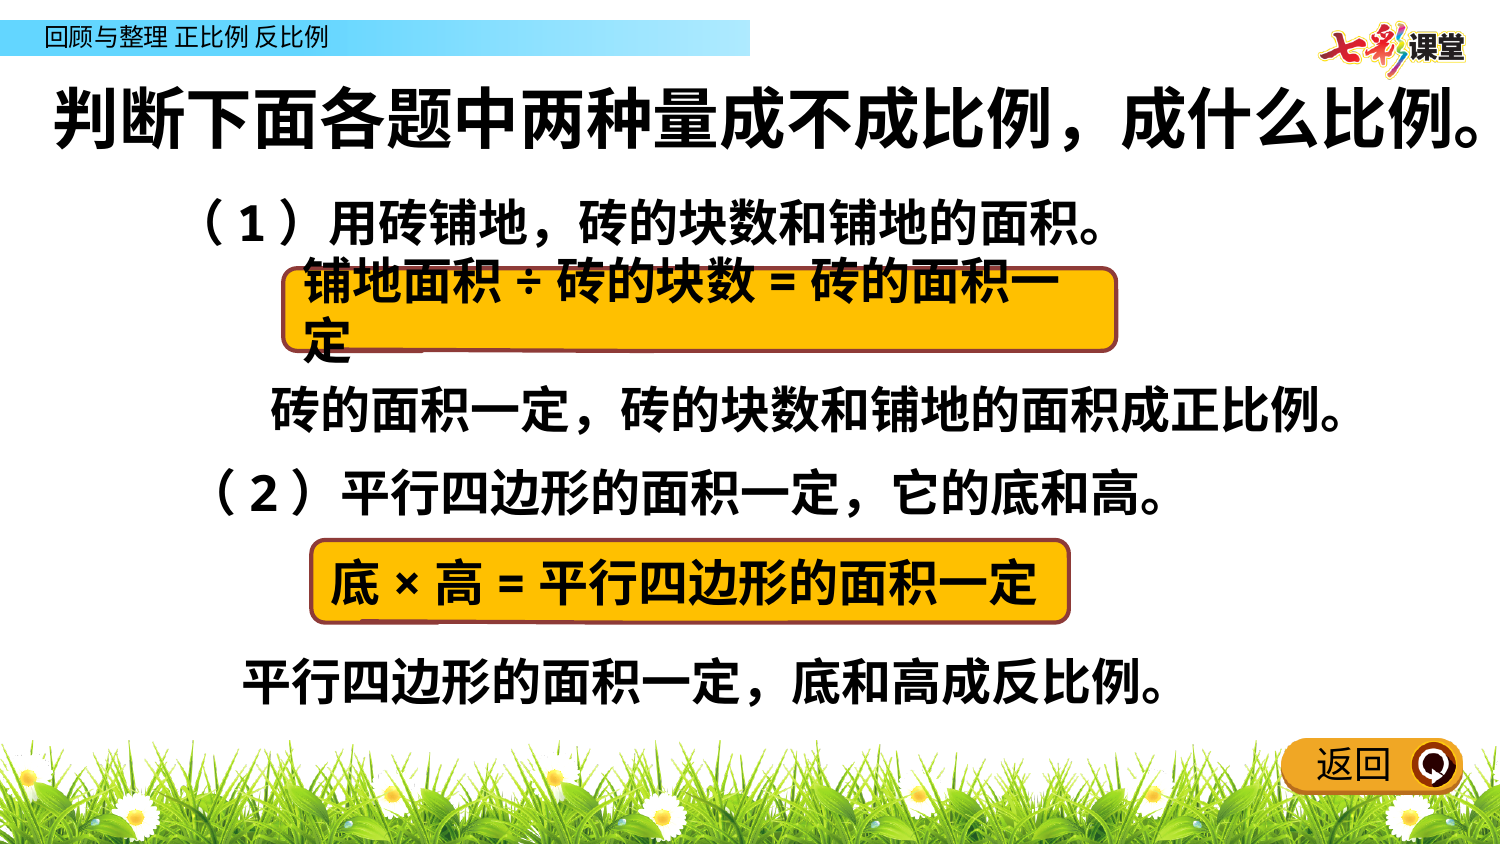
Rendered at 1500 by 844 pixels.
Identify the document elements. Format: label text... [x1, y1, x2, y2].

text_box （1）用砖铺地，砖的块数和铺地的面积。 [163, 173, 1328, 257]
text_box 判断下面各题中两种量成不成比例，成什么比例。 [41, 55, 1483, 163]
text_box 铺地面积÷砖的块数=砖的面积一定 [281, 266, 1119, 354]
text_box 平行四边形的面积一定，底和高成反比例。 [230, 633, 1265, 717]
picture [1316, 20, 1468, 55]
text_box 砖的面积一定，砖的块数和铺地的面积成正比例。 [259, 361, 1424, 445]
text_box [1281, 733, 1464, 795]
text_box （2）平行四边形的面积一定，它的底和高。 [175, 444, 1227, 528]
picture [0, 740, 1500, 844]
text_box 底×高=平行四边形的面积一定 [309, 537, 1071, 625]
